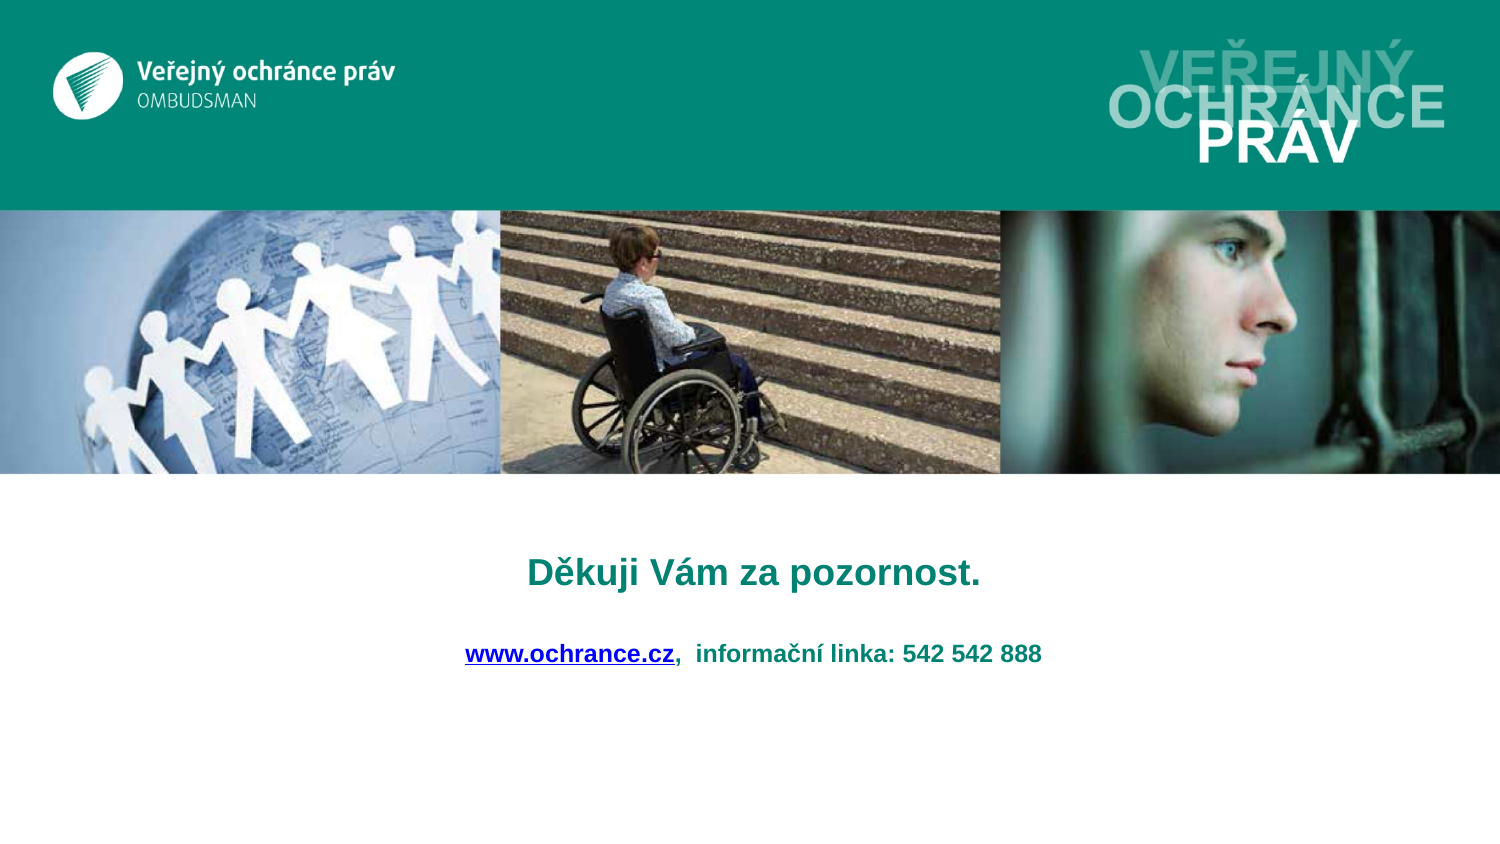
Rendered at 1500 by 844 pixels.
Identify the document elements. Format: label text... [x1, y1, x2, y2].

title Děkuji Vám za pozornost. www.ochrance.cz, informační linka: 542 542 888 [41, 492, 1483, 753]
picture [0, 0, 1500, 799]
